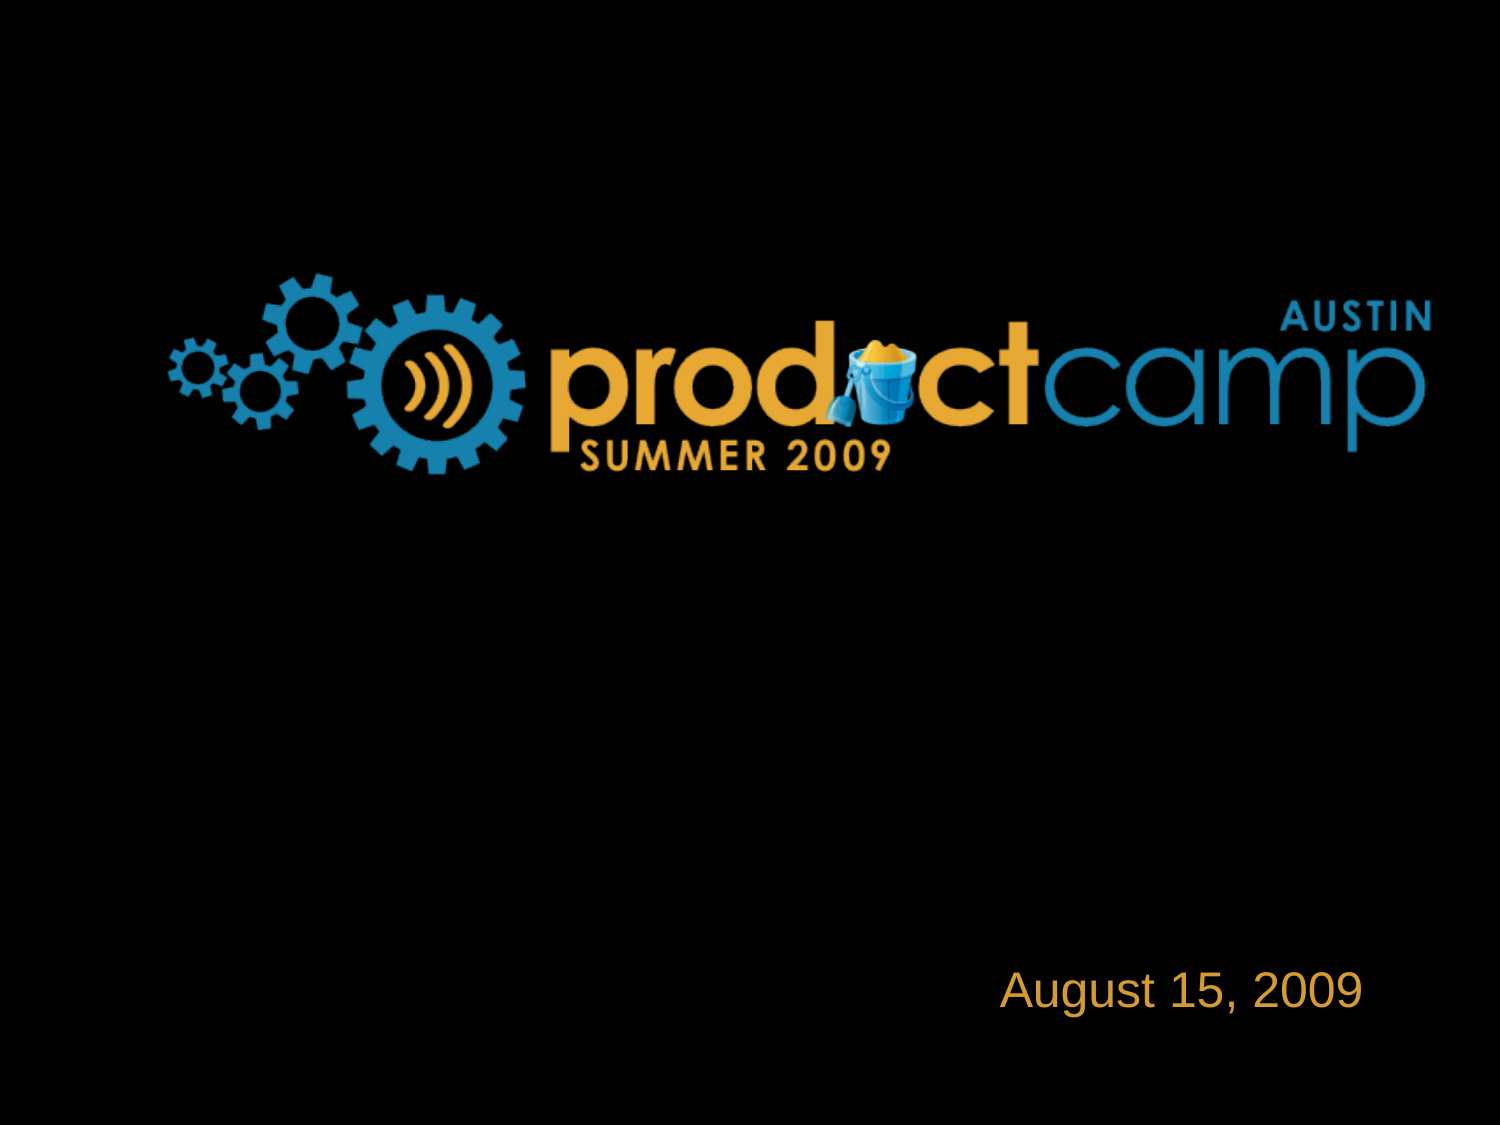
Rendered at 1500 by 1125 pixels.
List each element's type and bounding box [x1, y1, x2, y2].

picture [167, 273, 1439, 485]
